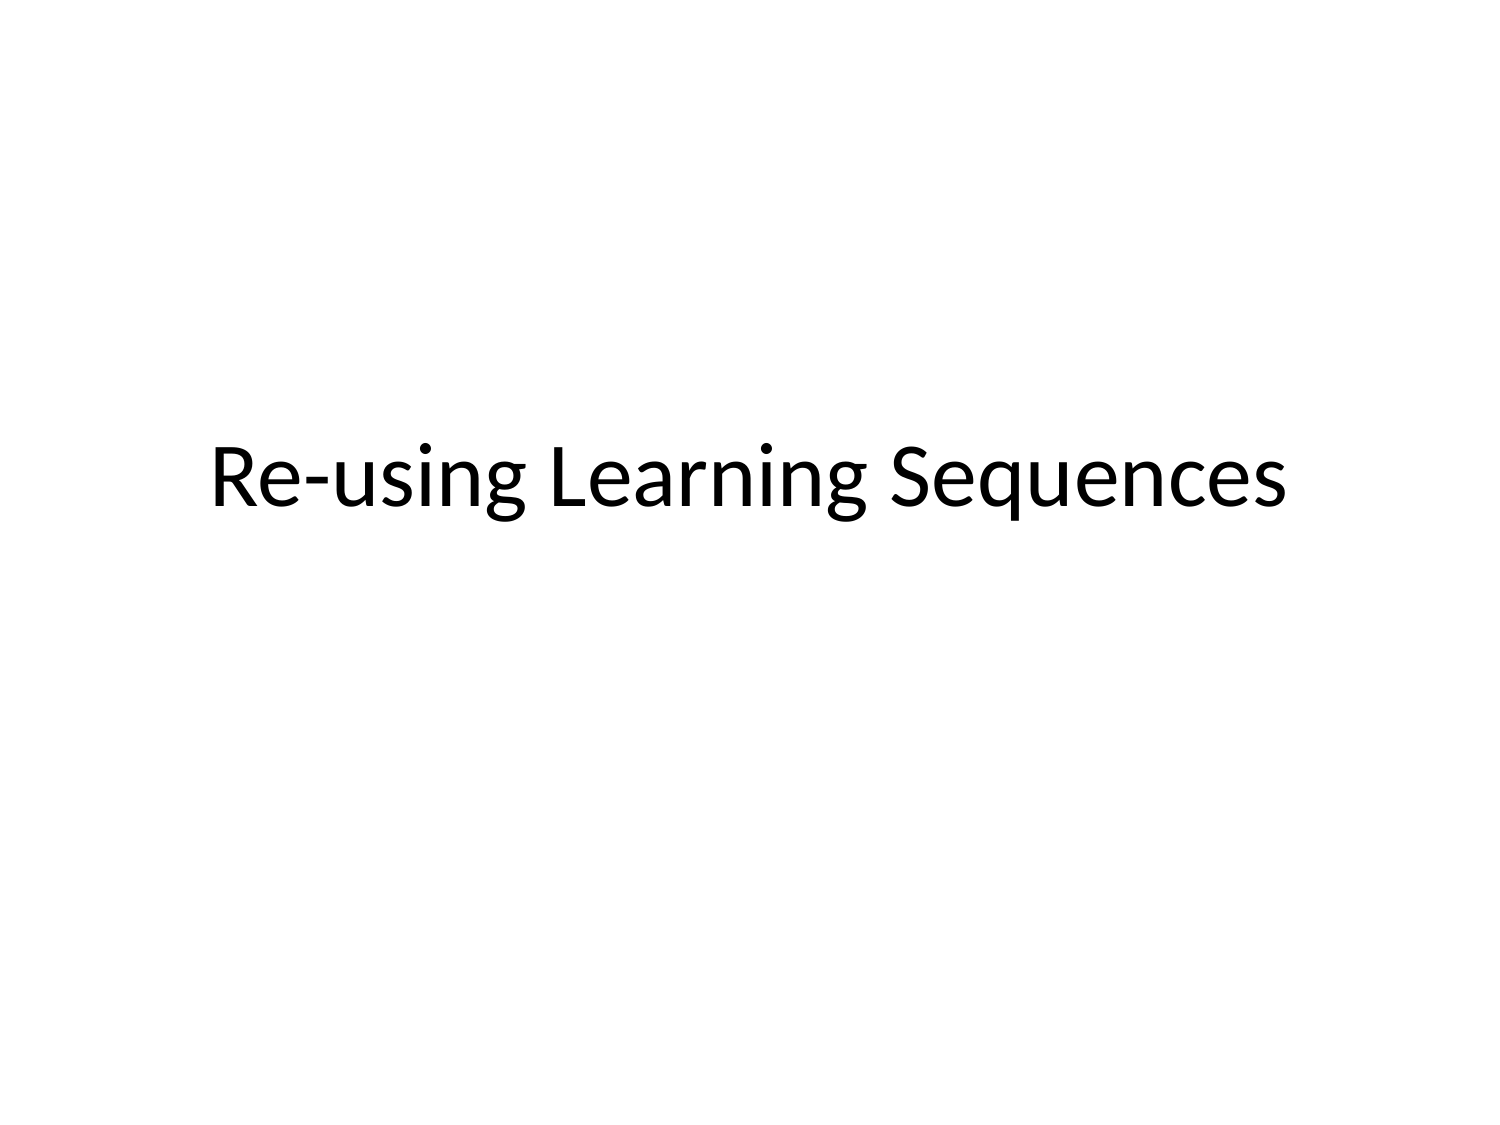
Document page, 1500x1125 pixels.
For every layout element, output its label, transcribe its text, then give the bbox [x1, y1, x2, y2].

title Re-using Learning Sequences [112, 349, 1388, 591]
